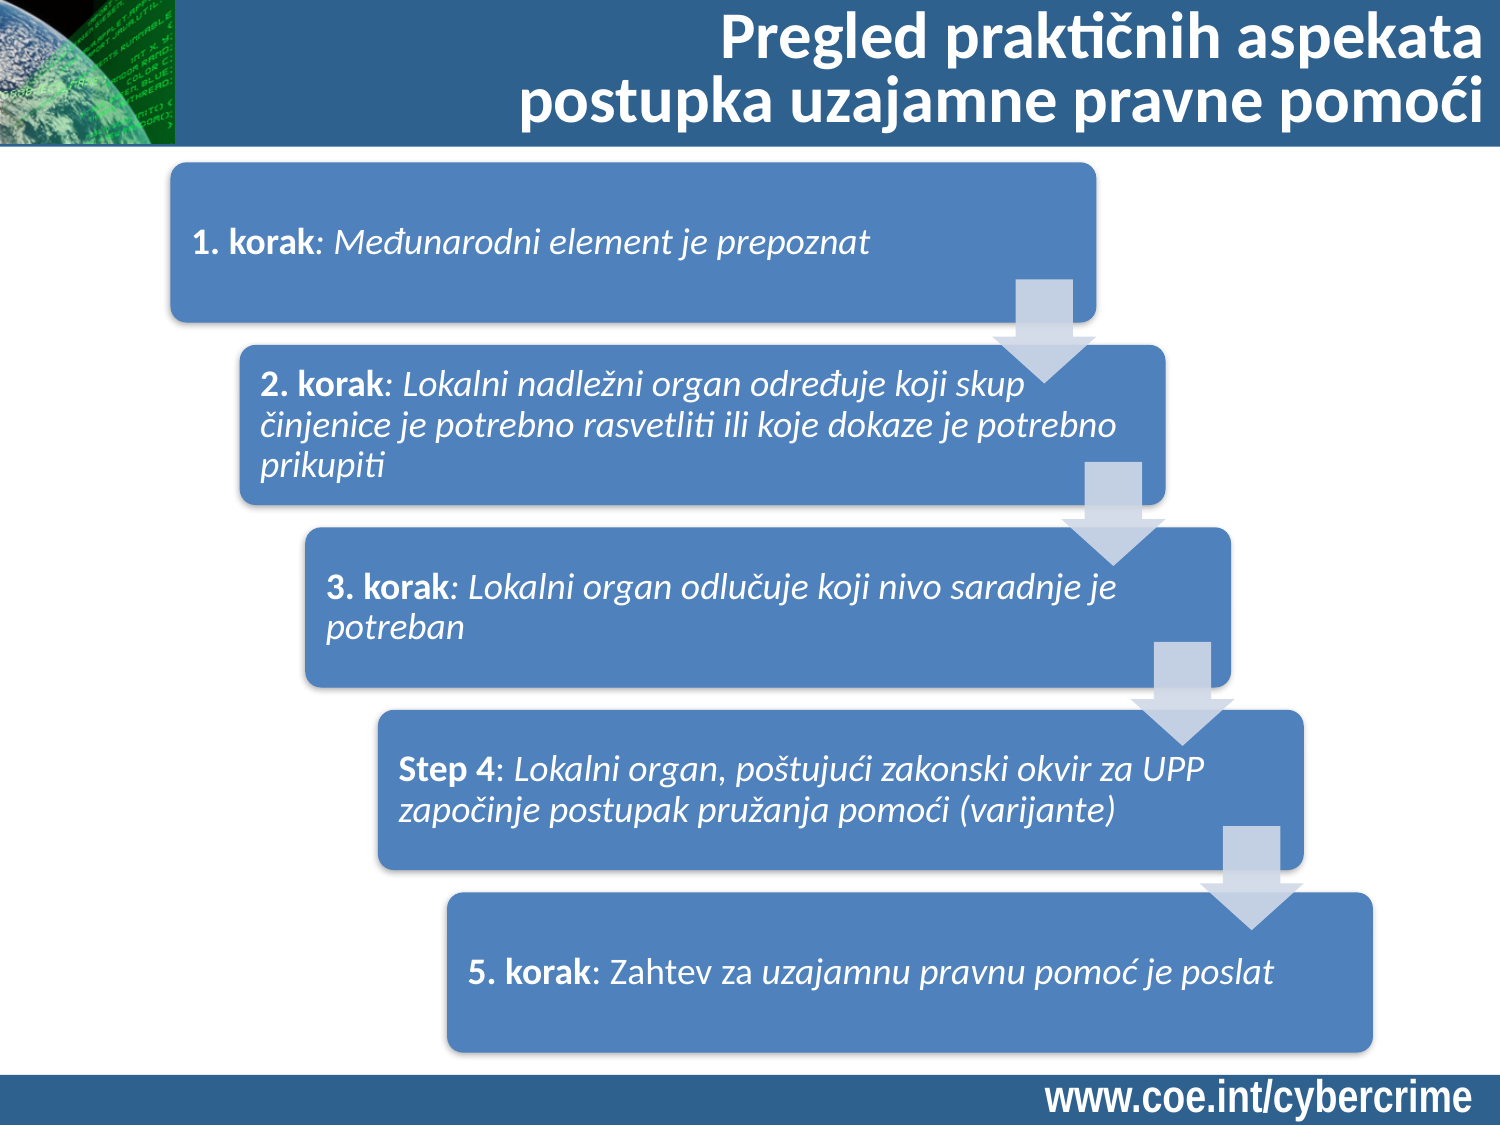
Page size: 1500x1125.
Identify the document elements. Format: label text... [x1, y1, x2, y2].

text_box Pregled praktičnih aspekata postupka uzajamne pravne pomoći [177, 0, 1500, 149]
text_box www.coe.int/cybercrime [1030, 1059, 1500, 1125]
text_box [0, 1073, 1030, 1125]
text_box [170, 162, 1374, 1053]
picture [0, 0, 175, 144]
